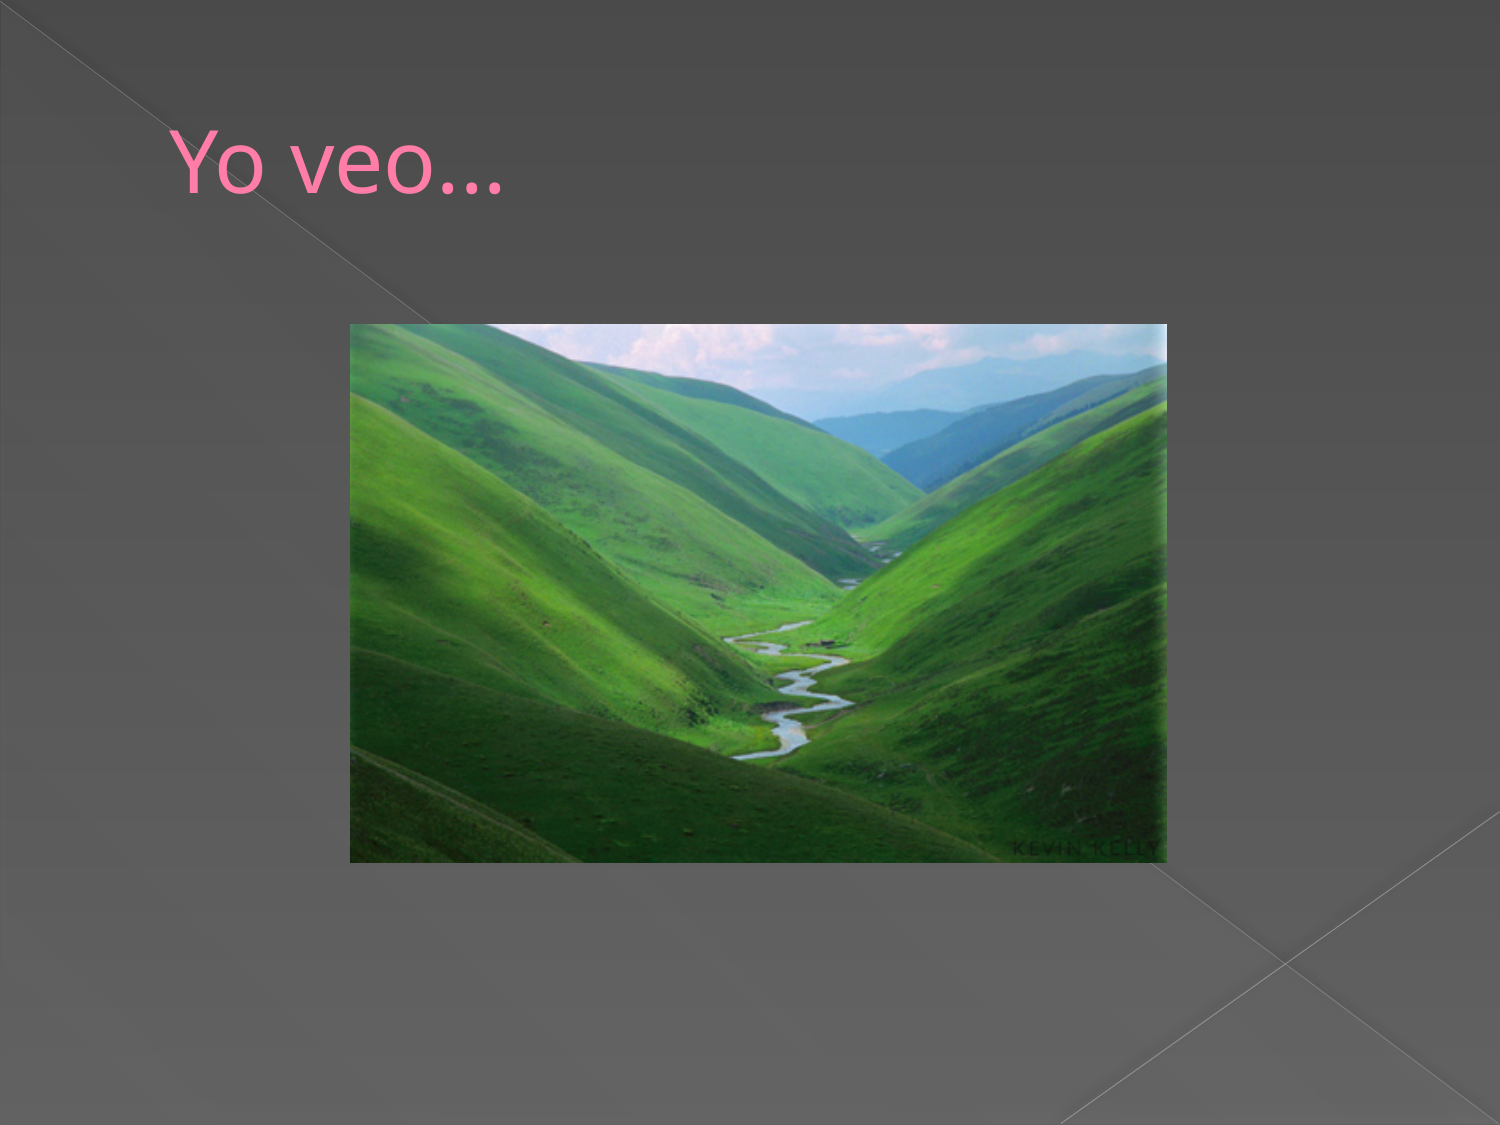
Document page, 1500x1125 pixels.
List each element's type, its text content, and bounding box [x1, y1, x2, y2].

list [349, 324, 1168, 863]
title Yo veo... [75, 43, 1425, 274]
